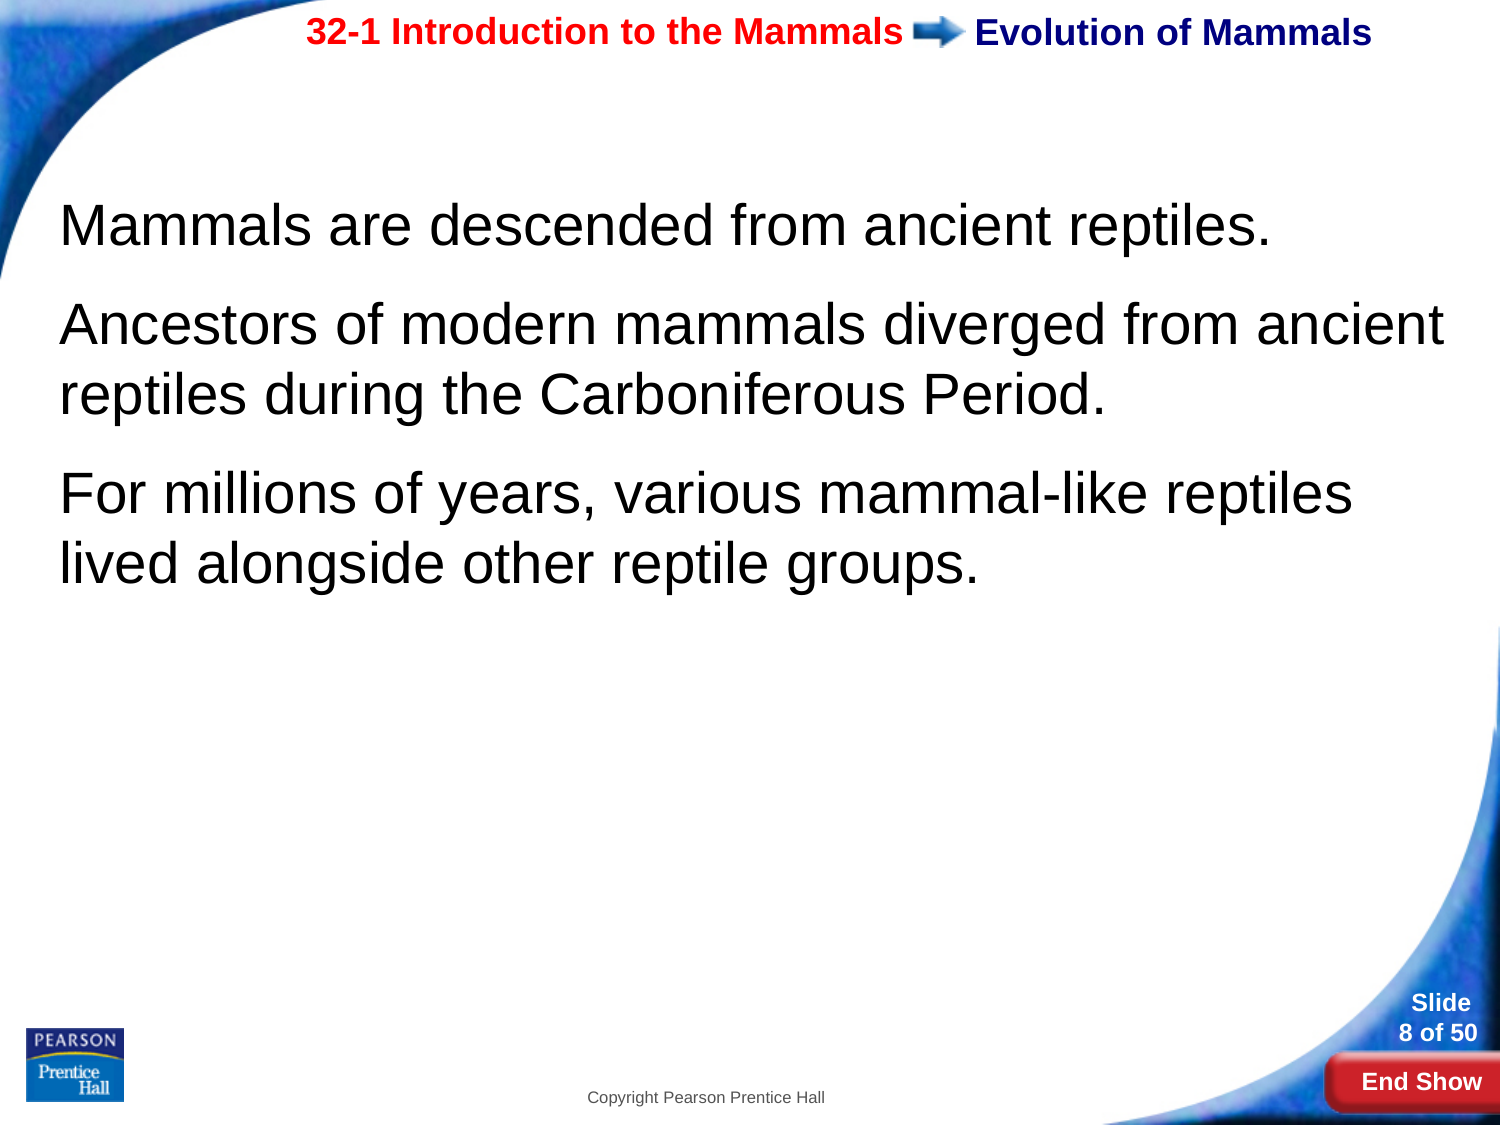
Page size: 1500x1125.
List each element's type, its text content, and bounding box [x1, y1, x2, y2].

picture [0, 0, 1500, 1125]
title Evolution of Mammals [959, 0, 1500, 76]
footer Copyright Pearson Prentice Hall [468, 1078, 945, 1105]
list Mammals are descended from ancient reptiles. Ancestors of modern mammals diverged from ancient reptiles during the Carboniferous Period. For millions of years, various mammal-like reptiles lived alongside other reptile groups. [44, 179, 1463, 976]
